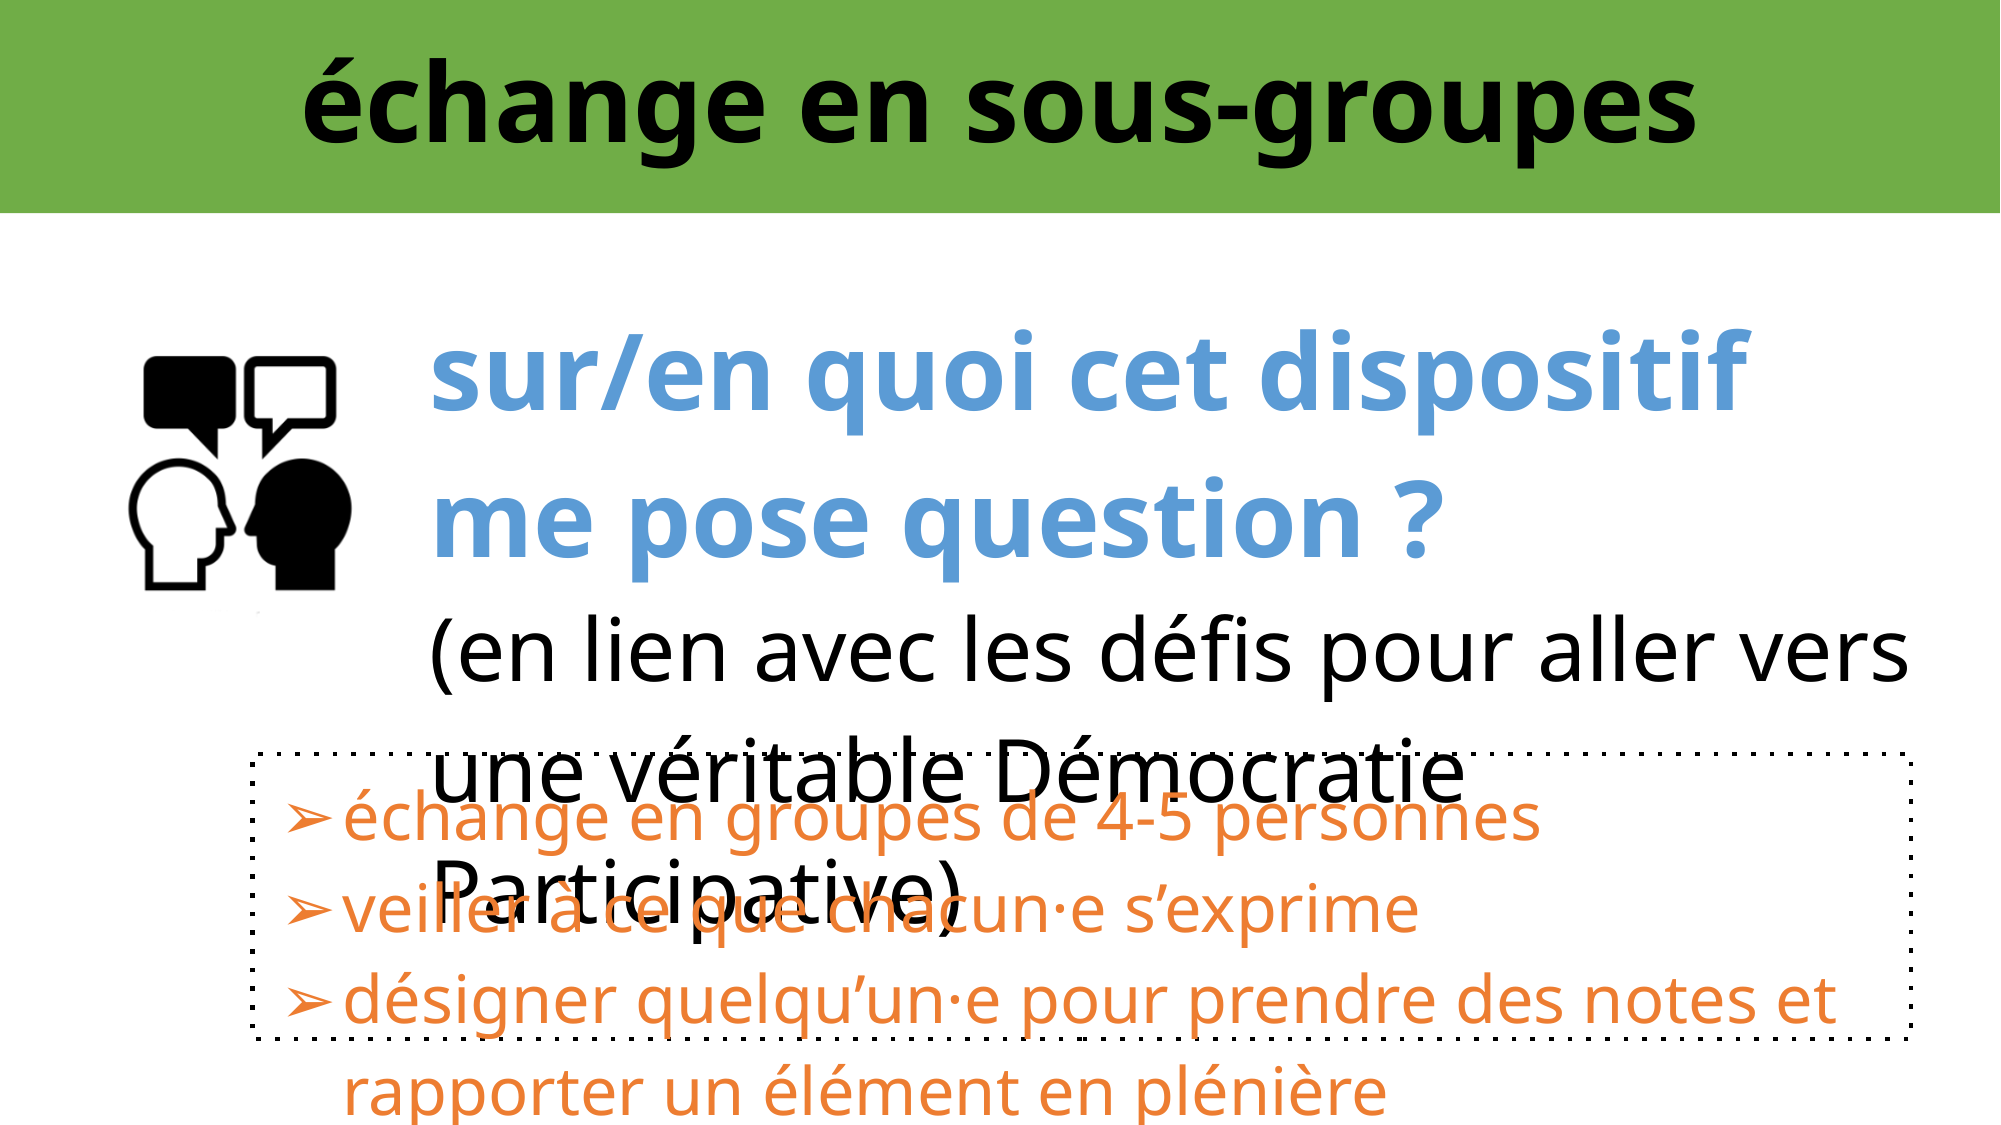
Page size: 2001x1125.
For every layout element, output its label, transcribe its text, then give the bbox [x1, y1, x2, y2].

list sur/en quoi cet dispositif me pose question ? (en lien avec les défis pour aller vers une véritable Démocratie Participative) [414, 214, 1936, 715]
list échange en groupes de 4-5 personnes veiller à ce que chacun·e s’exprime désigner quelqu’un·e pour prendre des notes et rapporter un élément en plénière [252, 753, 1912, 1039]
picture [89, 343, 392, 647]
title échange en sous-groupes [0, 0, 2000, 214]
